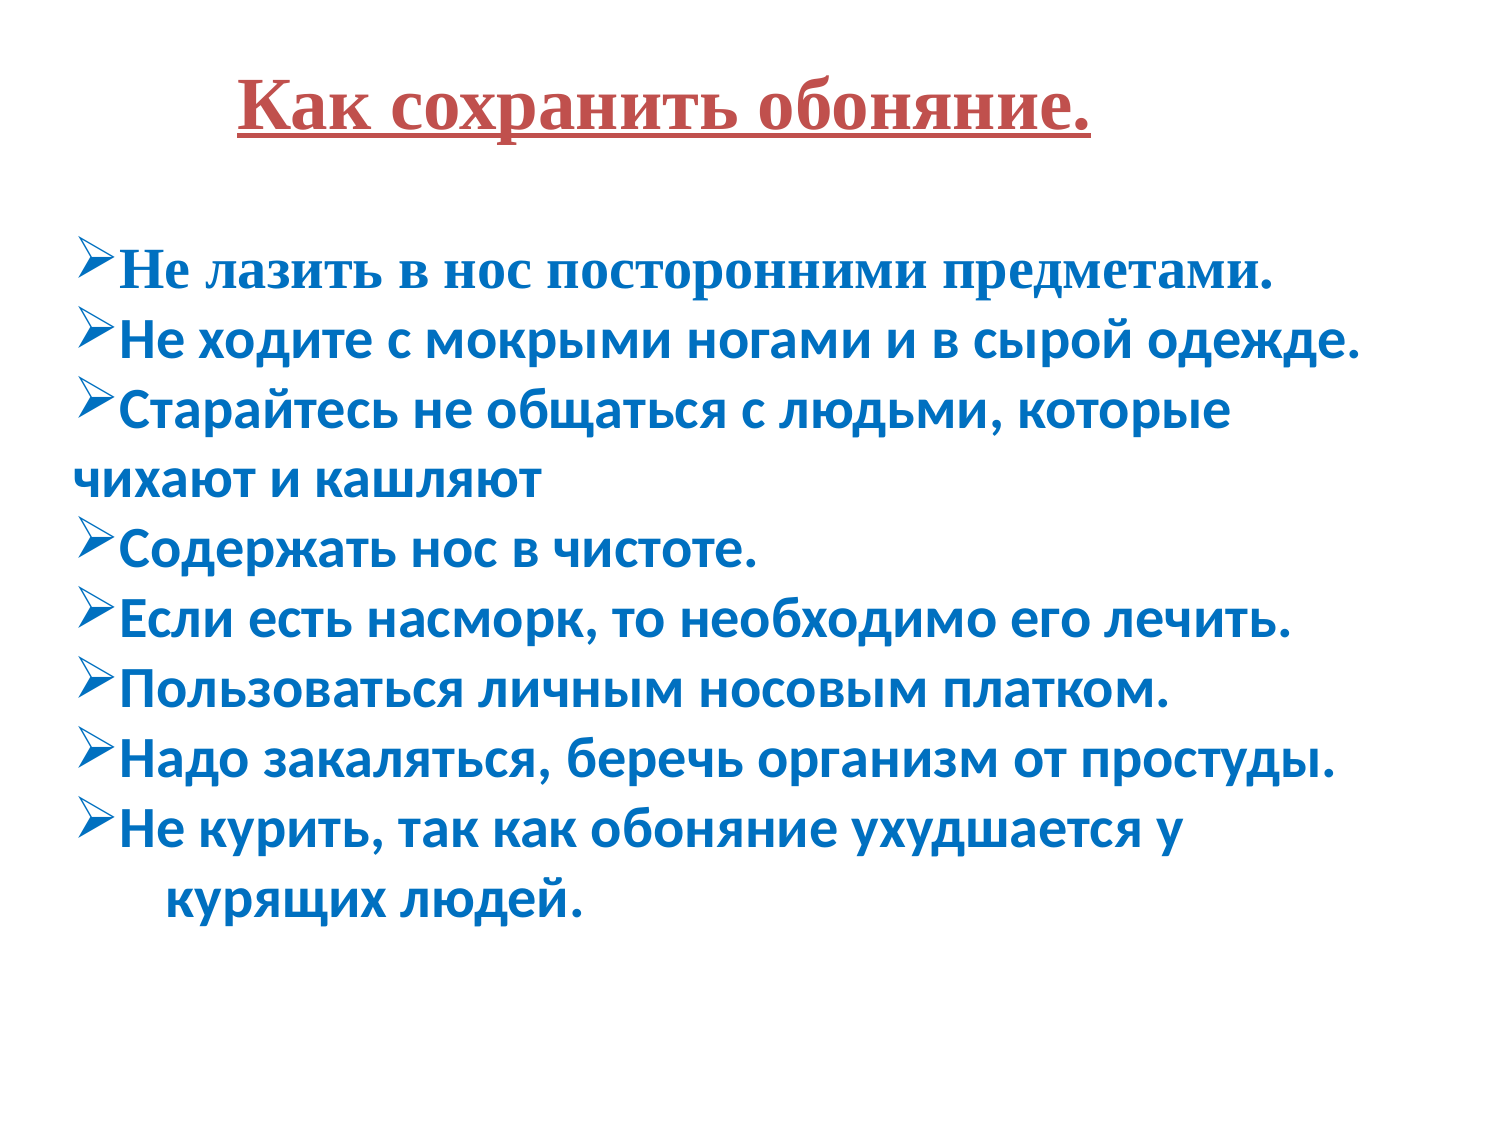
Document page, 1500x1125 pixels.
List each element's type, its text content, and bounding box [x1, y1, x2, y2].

text_box Не лазить в нос посторонними предметами. Не ходите с мокрыми ногами и в сырой одежде. Старайтесь не общаться с людьми, которые чихают и кашляют Содержать нос в чистоте. Если есть насморк, то необходимо его лечить. Пользоваться личным носовым платком. Надо закаляться, беречь организм от простуды. Не курить, так как обоняние ухудшается у курящих людей. [58, 152, 1407, 1125]
text_box Как сохранить обоняние. [222, 46, 1243, 152]
